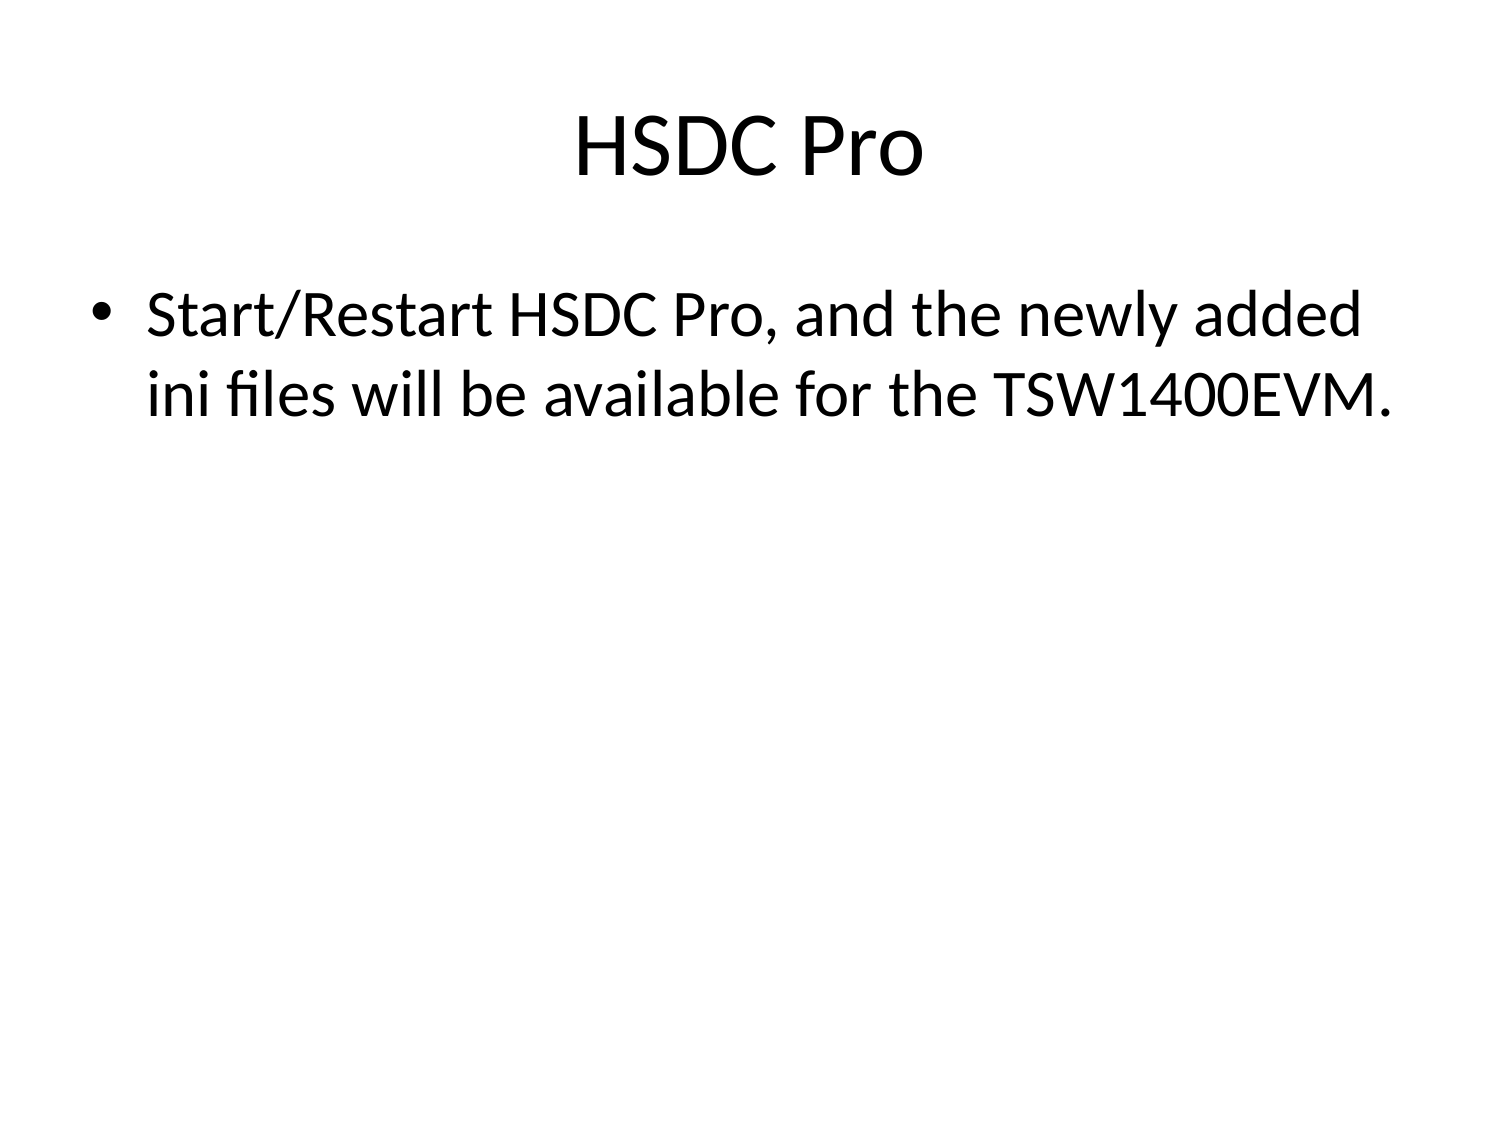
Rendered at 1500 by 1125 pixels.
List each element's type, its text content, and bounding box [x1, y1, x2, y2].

list Start/Restart HSDC Pro, and the newly added ini files will be available for the TSW1400EVM. [75, 262, 1425, 1005]
title HSDC Pro [75, 45, 1425, 233]
